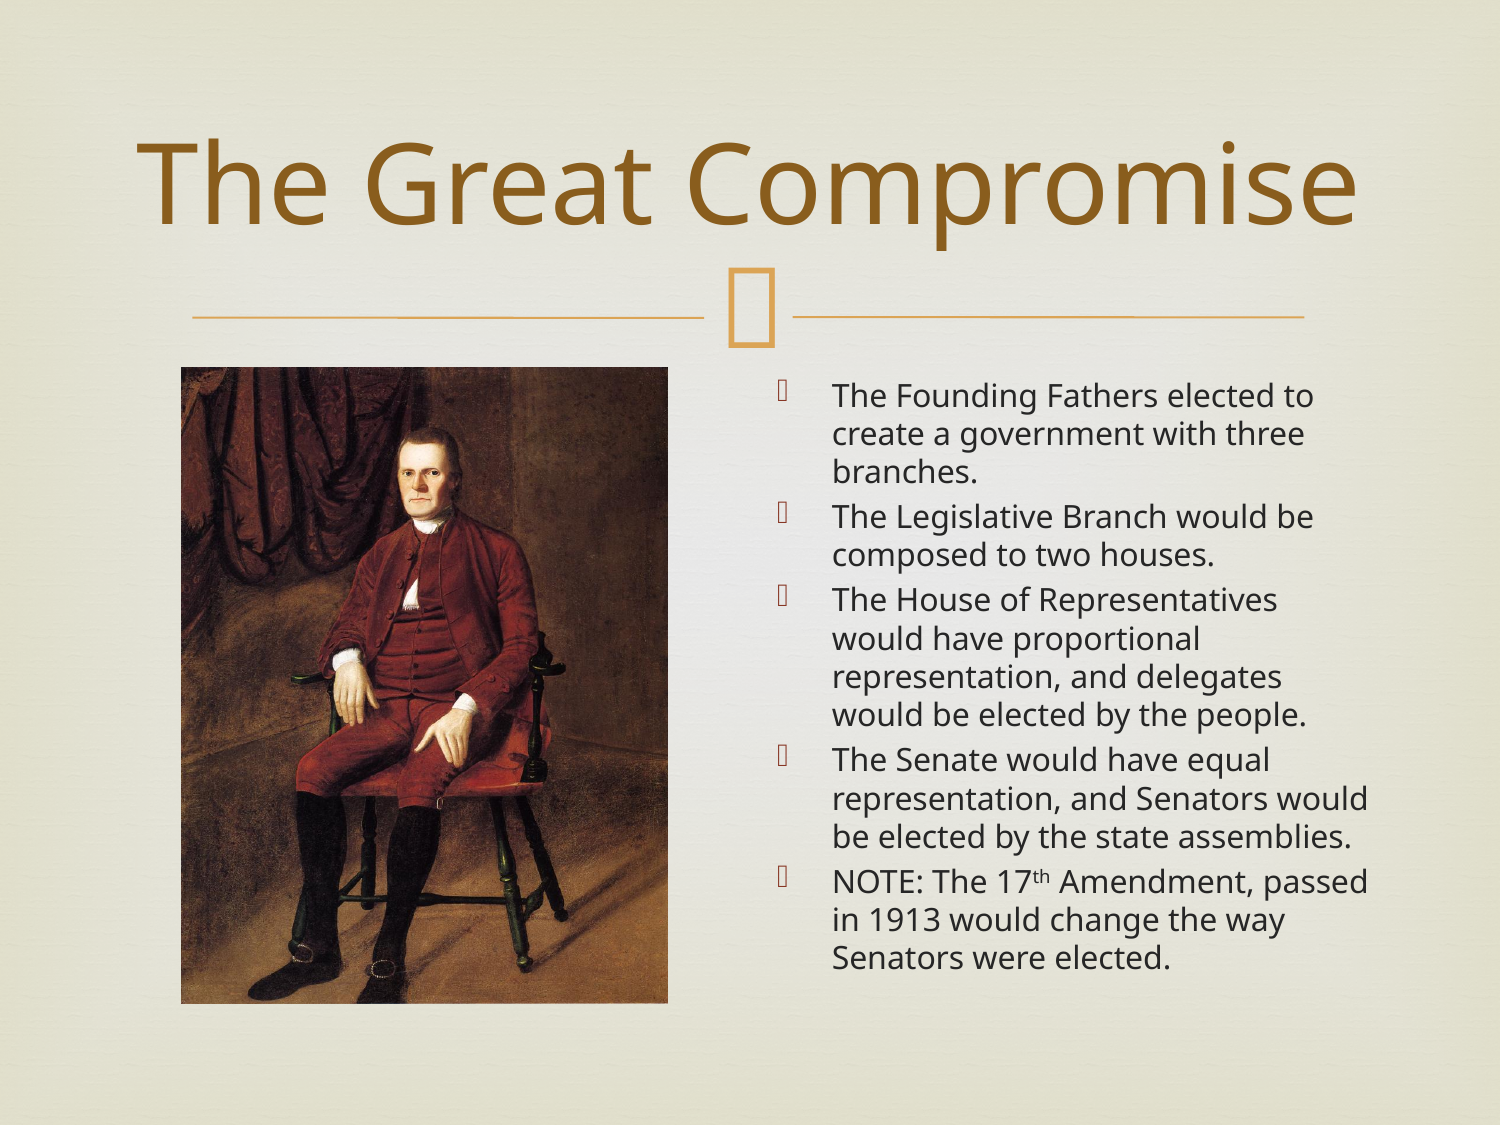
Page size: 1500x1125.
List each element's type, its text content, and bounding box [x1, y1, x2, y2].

list The Founding Fathers elected to create a government with three branches. The Legislative Branch would be composed to two houses. The House of Representatives would have proportional representation, and delegates would be elected by the people. The Senate would have equal representation, and Senators would be elected by the state assemblies. NOTE: The 17th Amendment, passed in 1913 would change the way Senators were elected. [761, 367, 1386, 1004]
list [181, 366, 668, 1004]
title The Great Compromise [112, 93, 1386, 267]
